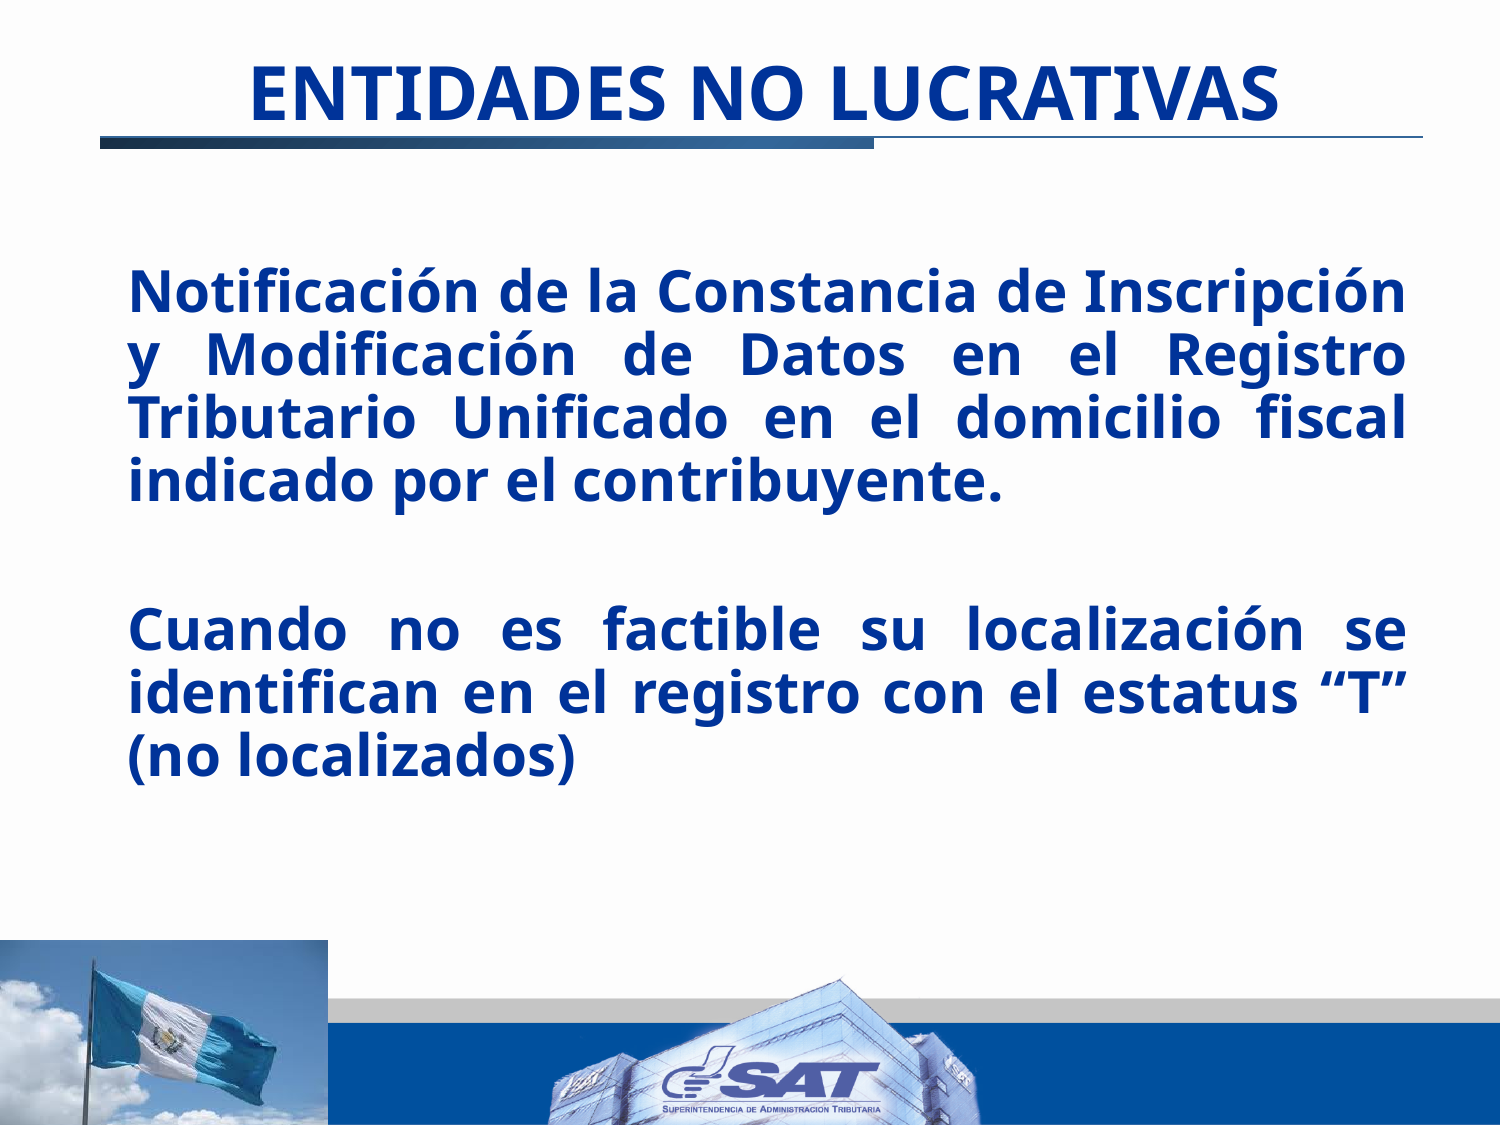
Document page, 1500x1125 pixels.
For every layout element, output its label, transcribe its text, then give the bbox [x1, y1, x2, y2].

picture [0, 0, 1500, 1125]
list Notificación de la Constancia de Inscripción y Modificación de Datos en el Registro Tributario Unificado en el domicilio fiscal indicado por el contribuyente. Cuando no es factible su localización se identifican en el registro con el estatus “T” (no localizados) [111, 172, 1424, 870]
title ENTIDADES NO LUCRATIVAS [93, 30, 1436, 144]
